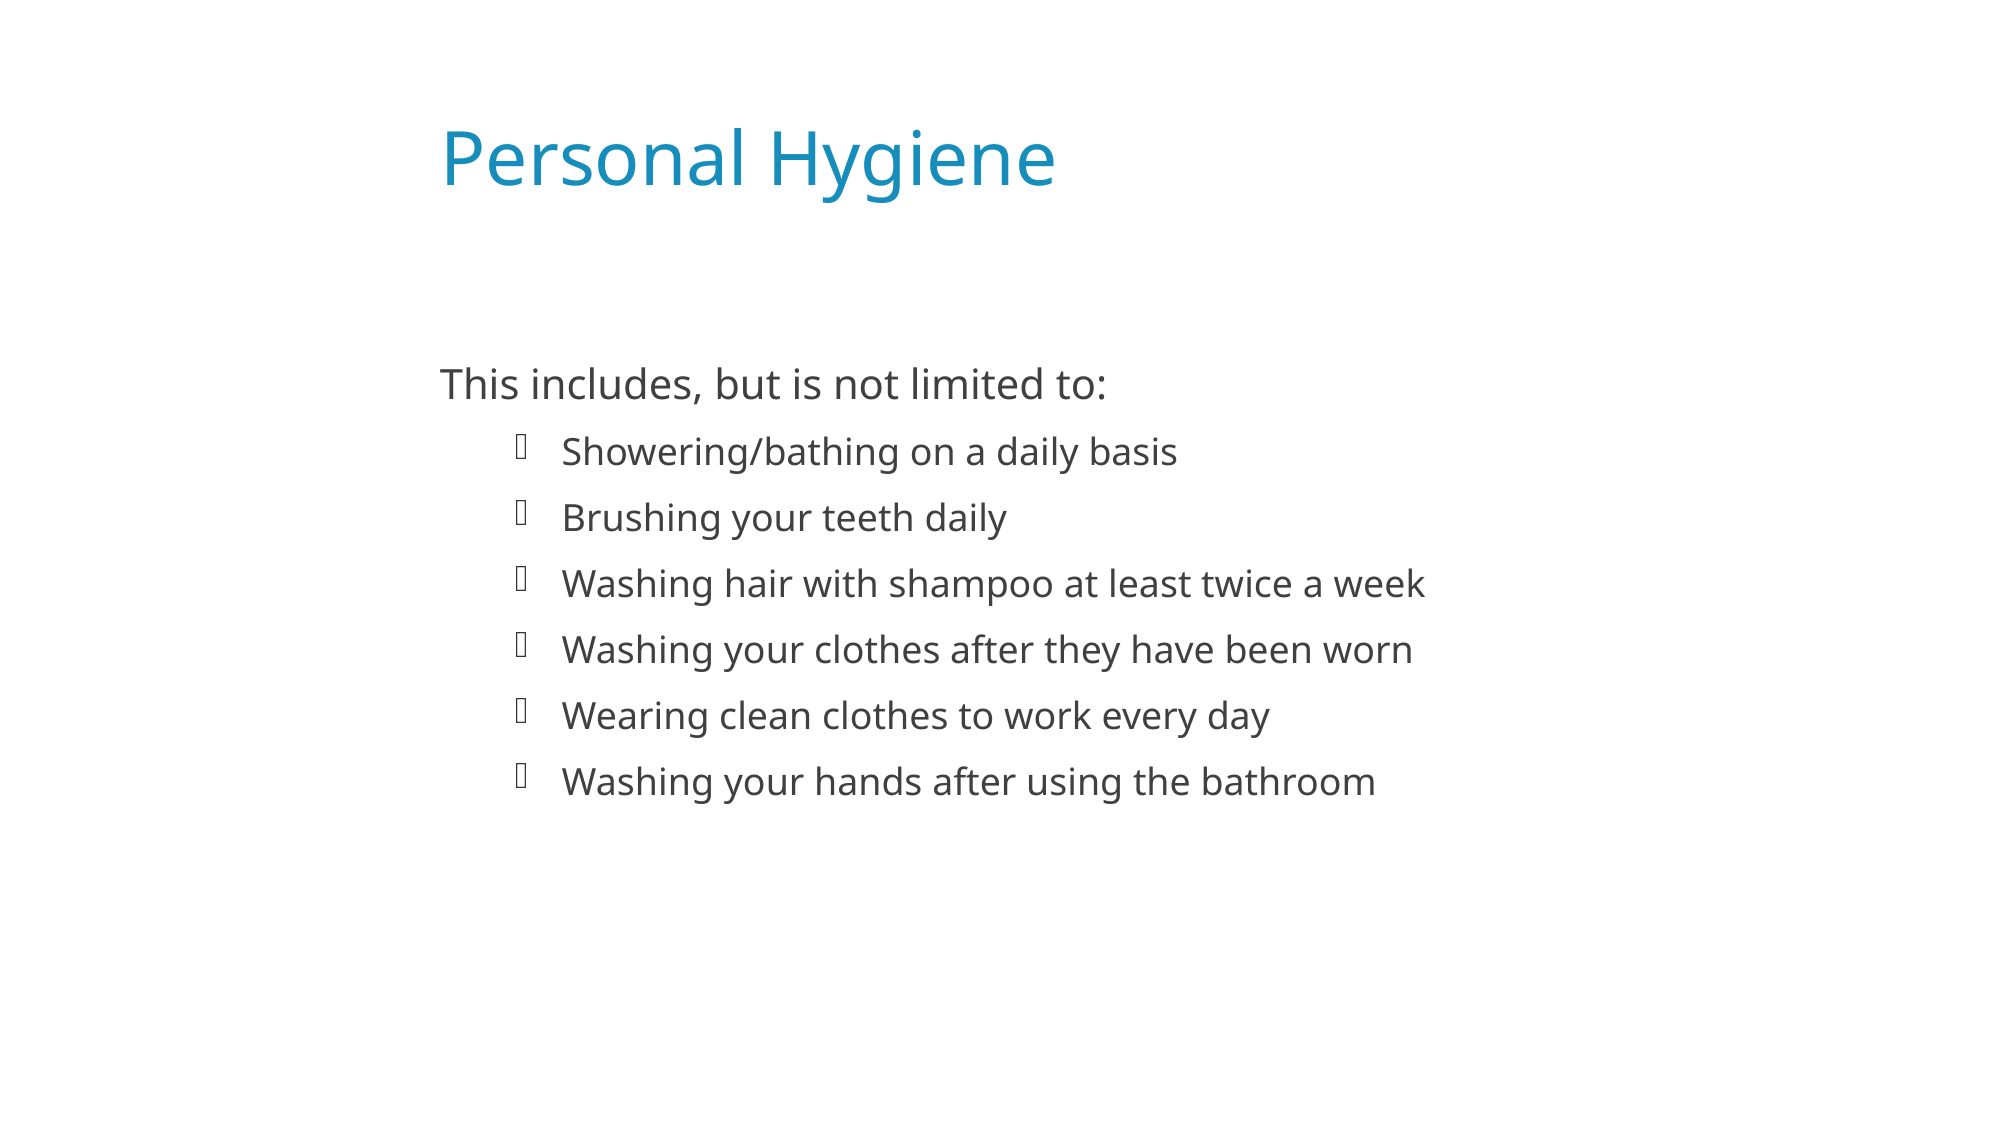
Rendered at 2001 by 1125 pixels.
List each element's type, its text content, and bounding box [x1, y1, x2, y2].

list This includes, but is not limited to: Showering/bathing on a daily basis Brushing your teeth daily Washing hair with shampoo at least twice a week Washing your clothes after they have been worn Wearing clean clothes to work every day Washing your hands after using the bathroom [424, 350, 1888, 1074]
title Personal Hygiene [425, 102, 1888, 313]
